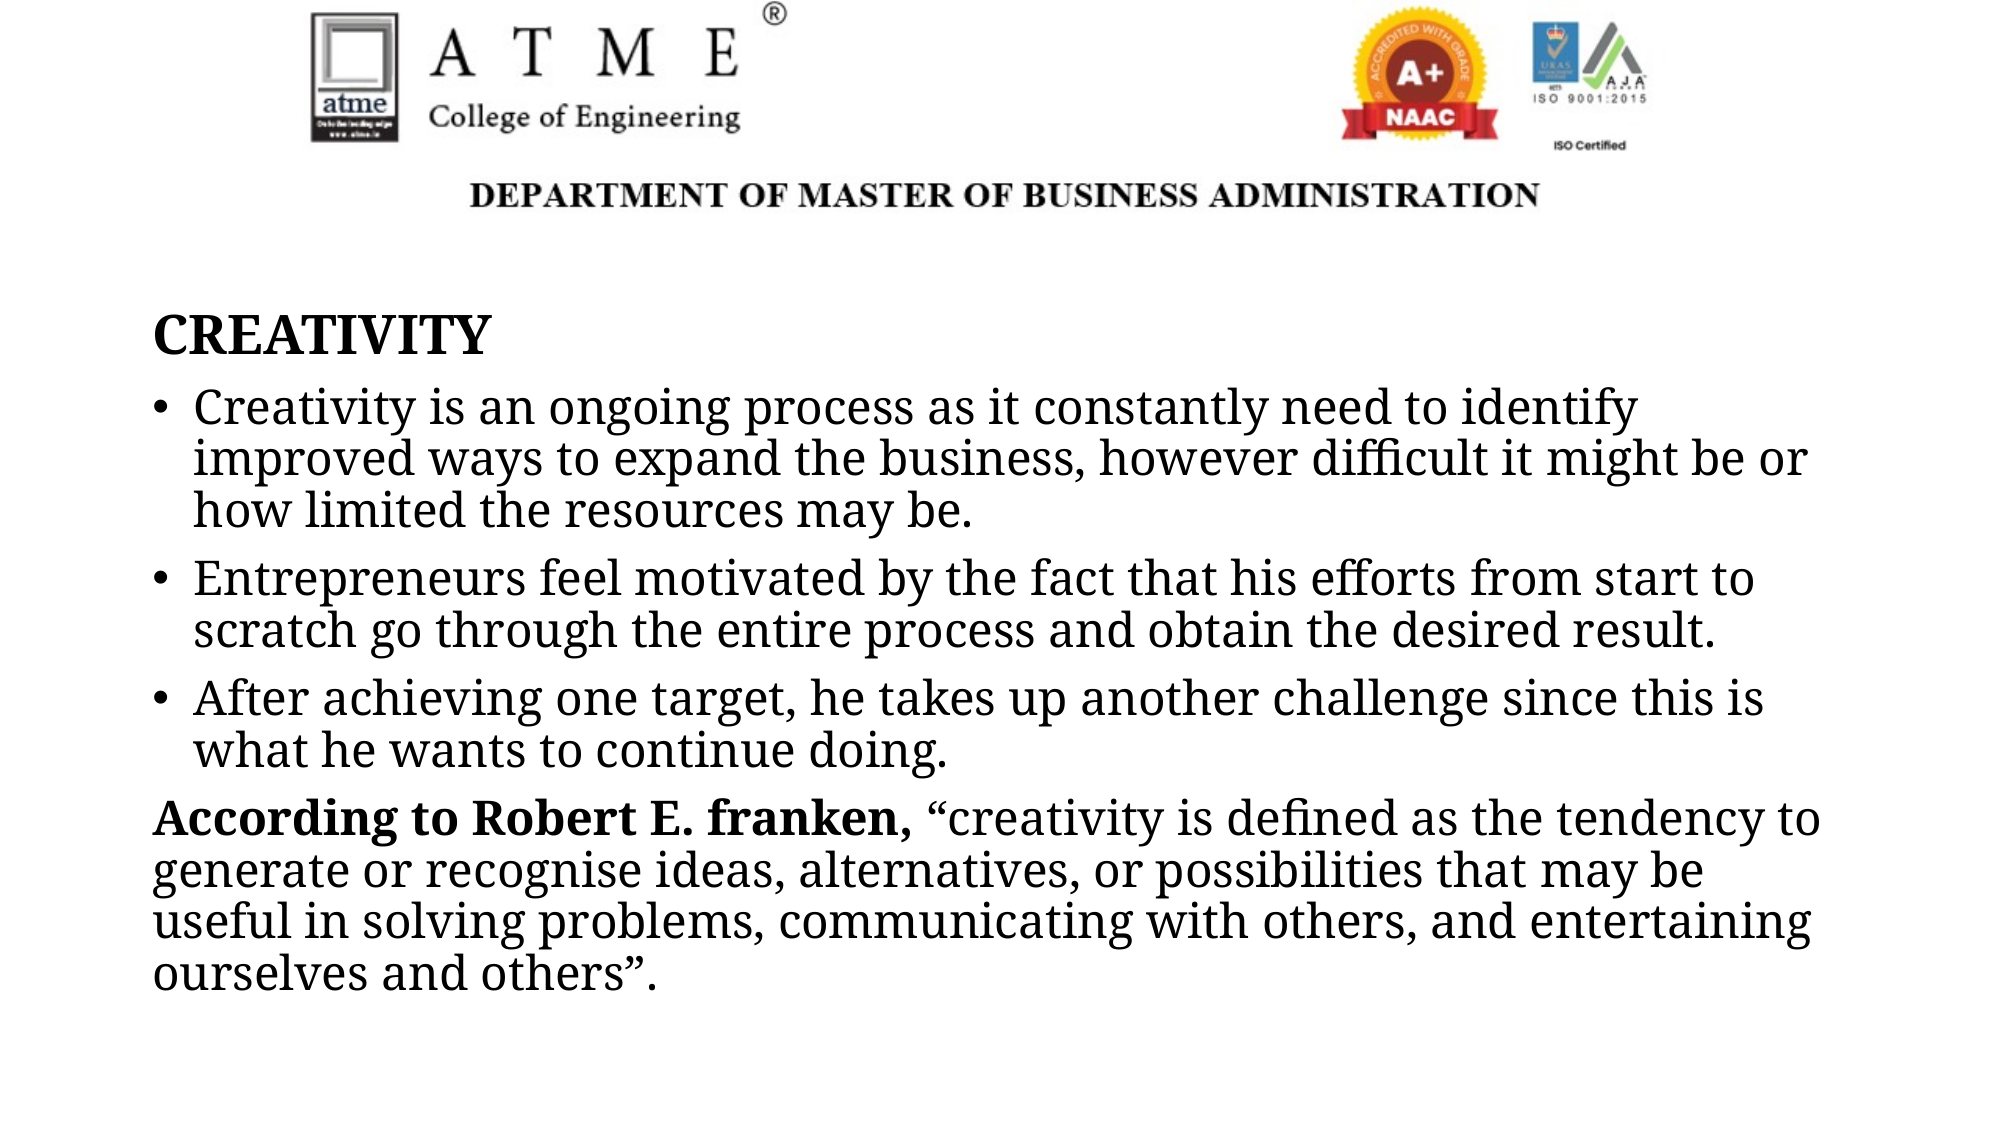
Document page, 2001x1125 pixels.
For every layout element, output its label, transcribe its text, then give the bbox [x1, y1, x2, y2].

list CREATIVITY Creativity is an ongoing process as it constantly need to identify improved ways to expand the business, however difficult it might be or how limited the resources may be. Entrepreneurs feel motivated by the fact that his efforts from start to scratch go through the entire process and obtain the desired result. After achieving one target, he takes up another challenge since this is what he wants to continue doing. According to Robert E. franken, “creativity is defined as the tendency to generate or recognise ideas, alternatives, or possibilities that may be useful in solving problems, communicating with others, and entertaining ourselves and others”. [137, 299, 1863, 1014]
picture [303, 0, 1697, 215]
